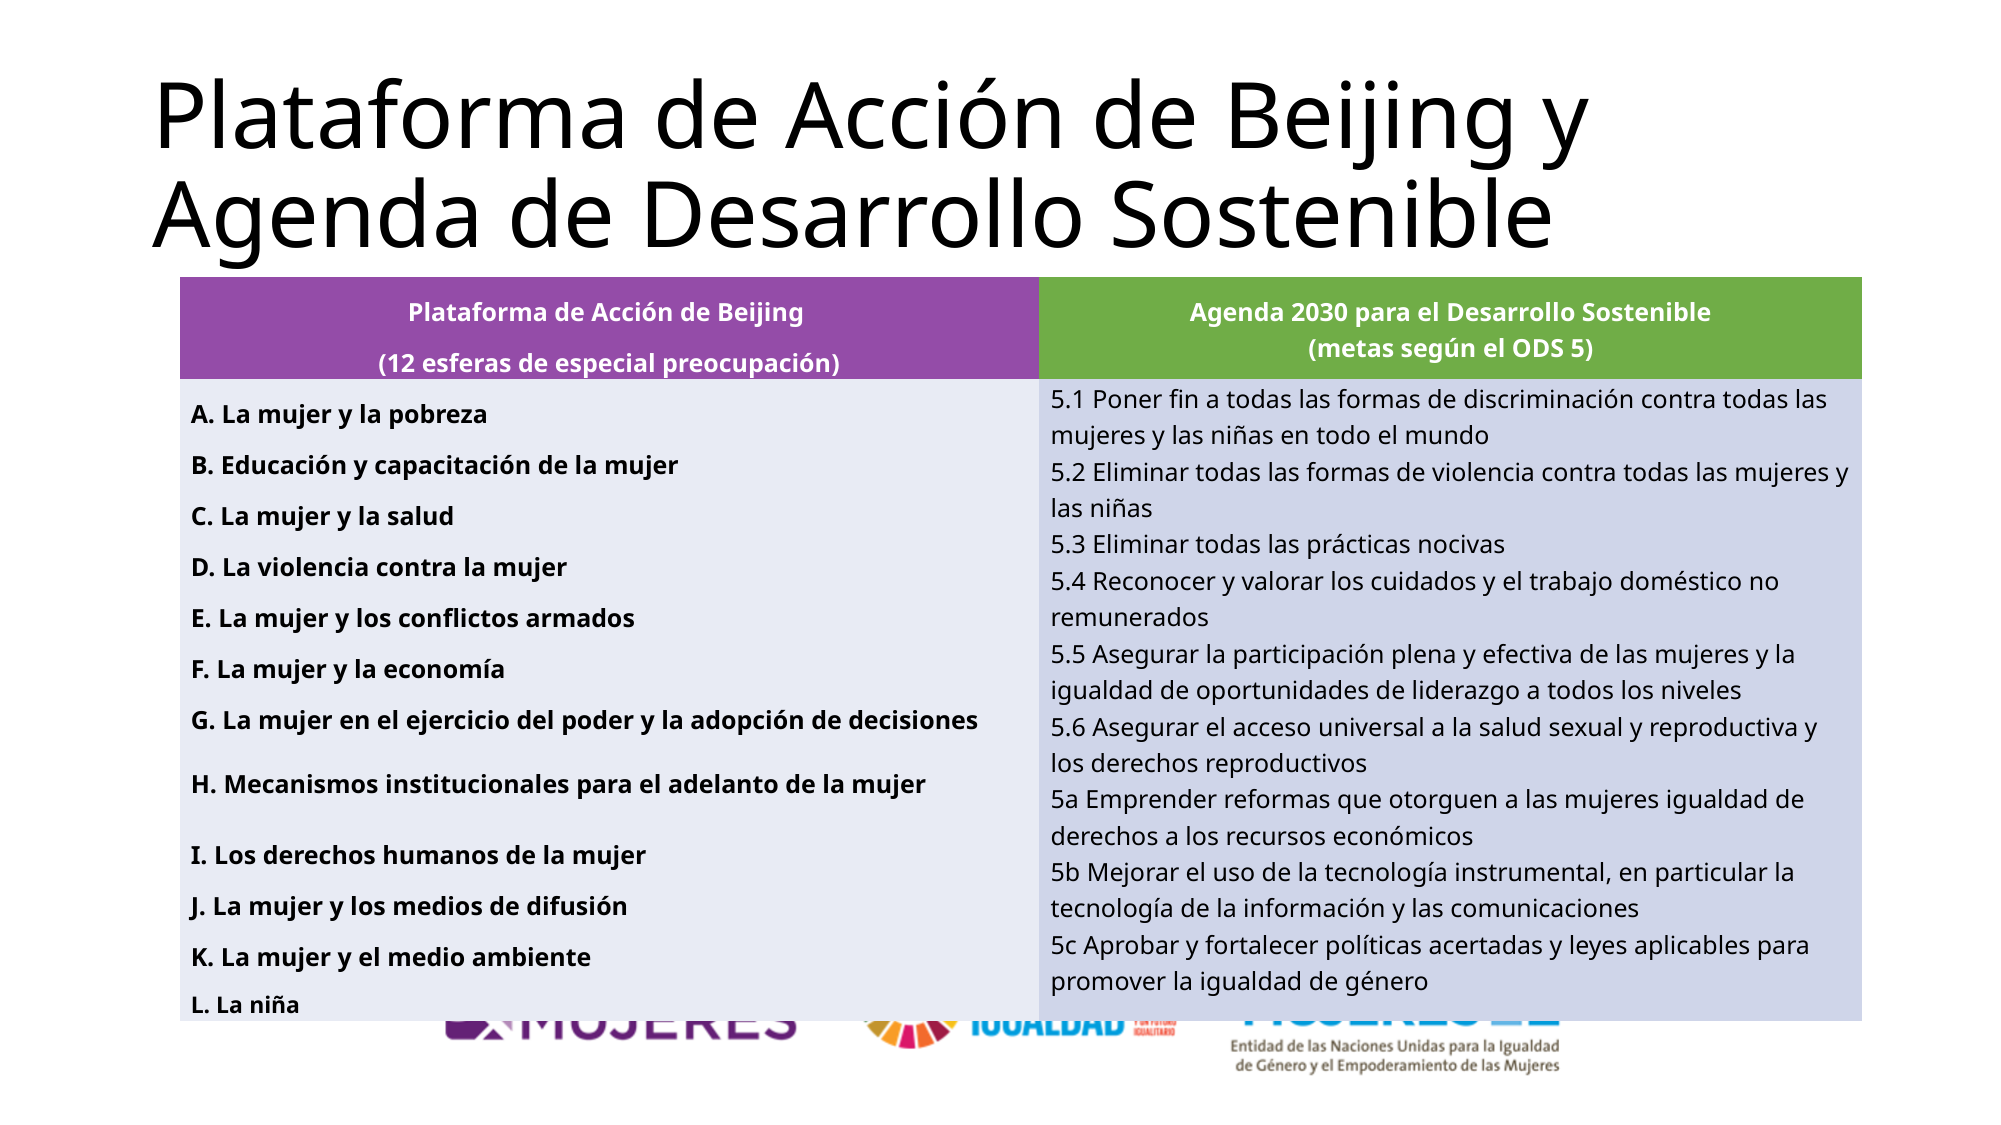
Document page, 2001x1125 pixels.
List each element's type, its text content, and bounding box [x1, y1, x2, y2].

table_cell L. La niña [180, 974, 432, 1021]
table_cell G. La mujer en el ejercicio del poder y la adopción de decisiones [180, 686, 1039, 764]
table_header Plataforma de Acción de Beijing (12 esferas de especial preocupación) [180, 277, 1039, 379]
title Plataforma de Acción de Beijing y Agenda de Desarrollo Sostenible [137, 59, 1863, 278]
table_cell F. La mujer y la economía [180, 635, 1039, 686]
table_cell B. Educación y capacitación de la mujer [180, 431, 1039, 482]
text_box [1492, 283, 1524, 389]
table_cell D. La violencia contra la mujer [180, 533, 1039, 584]
table_cell C. La mujer y la salud [180, 482, 1039, 533]
picture [432, 927, 1568, 1089]
table_cell E. La mujer y los conflictos armados [180, 584, 1039, 635]
table_cell 5.1 Poner fin a todas las formas de discriminación contra todas las mujeres y las niñas en todo el mundo 5.2 Eliminar todas las formas de violencia contra todas las mujeres y las niñas 5.3 Eliminar todas las prácticas nocivas 5.4 Reconocer y valorar los cuidados y el trabajo doméstico no remunerados 5.5 Asegurar la participación plena y efectiva de las mujeres y la igualdad de oportunidades de liderazgo a todos los niveles 5.6 Asegurar el acceso universal a la salud sexual y reproductiva y los derechos reproductivos 5a Emprender reformas que otorguen a las mujeres igualdad de derechos a los recursos económicos 5b Mejorar el uso de la tecnología instrumental, en particular la tecnología de la información y las comunicaciones 5c Aprobar y fortalecer políticas acertadas y leyes aplicables para promover la igualdad de género [1039, 379, 1862, 1021]
table_cell A. La mujer y la pobreza [180, 379, 1039, 431]
table_header Agenda 2030 para el Desarrollo Sostenible (metas según el ODS 5) [1039, 277, 1862, 379]
table_cell H. Mecanismos institucionales para el adelanto de la mujer [180, 764, 1039, 820]
table_cell J. La mujer y los medios de difusión [180, 871, 1039, 923]
table_cell I. Los derechos humanos de la mujer [180, 820, 1039, 871]
table_cell K. La mujer y el medio ambiente [180, 923, 1039, 974]
